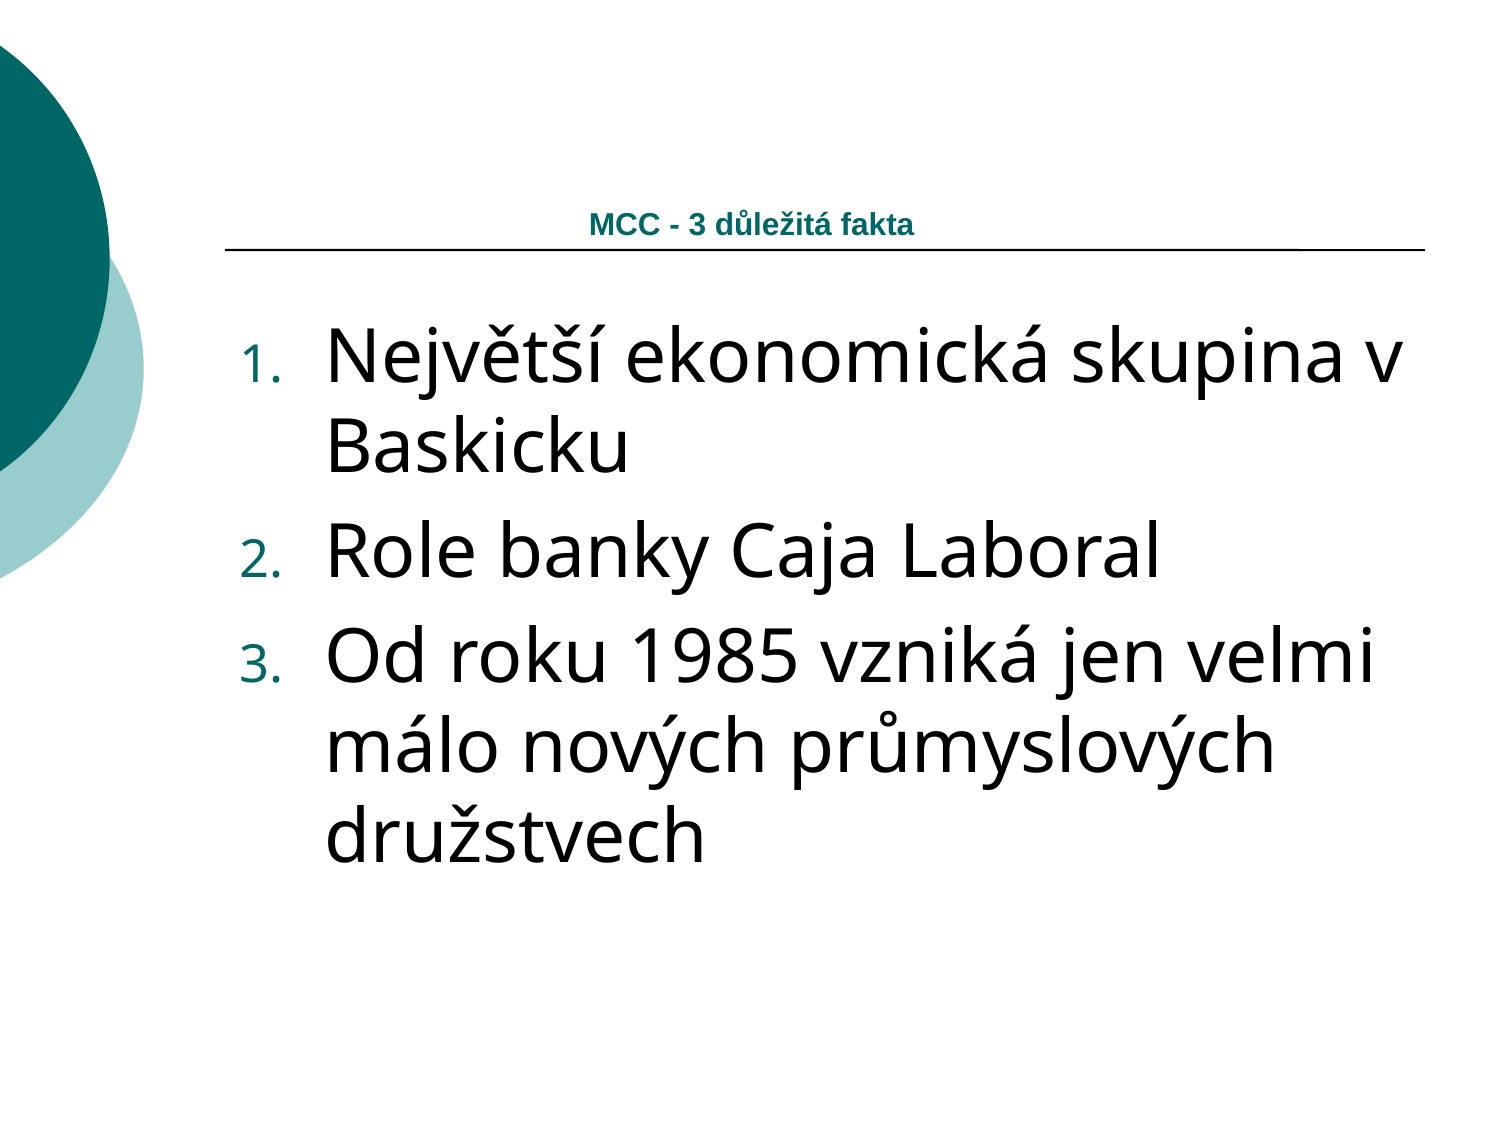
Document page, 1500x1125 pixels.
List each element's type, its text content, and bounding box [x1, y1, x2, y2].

list Největší ekonomická skupina v Baskicku Role banky Caja Laboral Od roku 1985 vzniká jen velmi málo nových průmyslových družstvech [224, 299, 1425, 975]
title MCC - 3 důležitá fakta [76, 90, 1427, 278]
